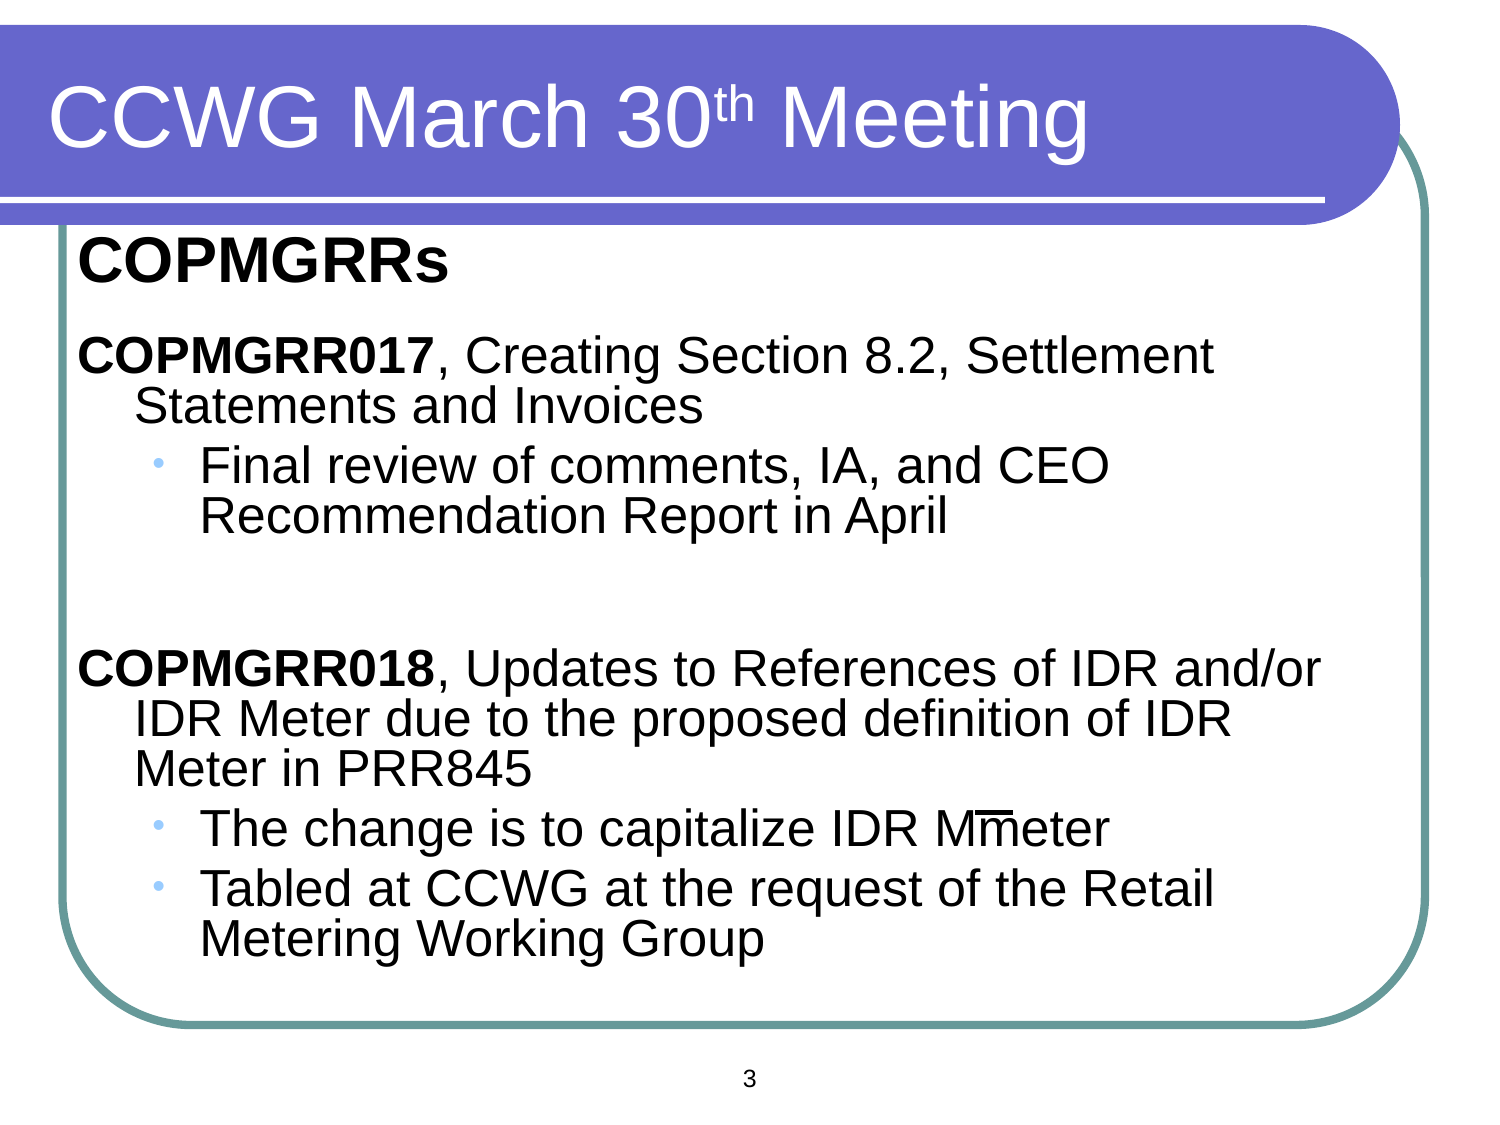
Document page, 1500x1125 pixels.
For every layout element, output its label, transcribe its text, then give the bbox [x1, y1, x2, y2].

title CCWG March 30th Meeting [31, 37, 1348, 188]
list COPMGRRs COPMGRR017, Creating Section 8.2, Settlement Statements and Invoices Final review of comments, IA, and CEO Recommendation Report in April COPMGRR018, Updates to References of IDR and/or IDR Meter due to the proposed definition of IDR Meter in PRR845 The change is to capitalize IDR Mmeter Tabled at CCWG at the request of the Retail Metering Working Group [62, 224, 1388, 1076]
footer 3 [512, 1024, 988, 1101]
